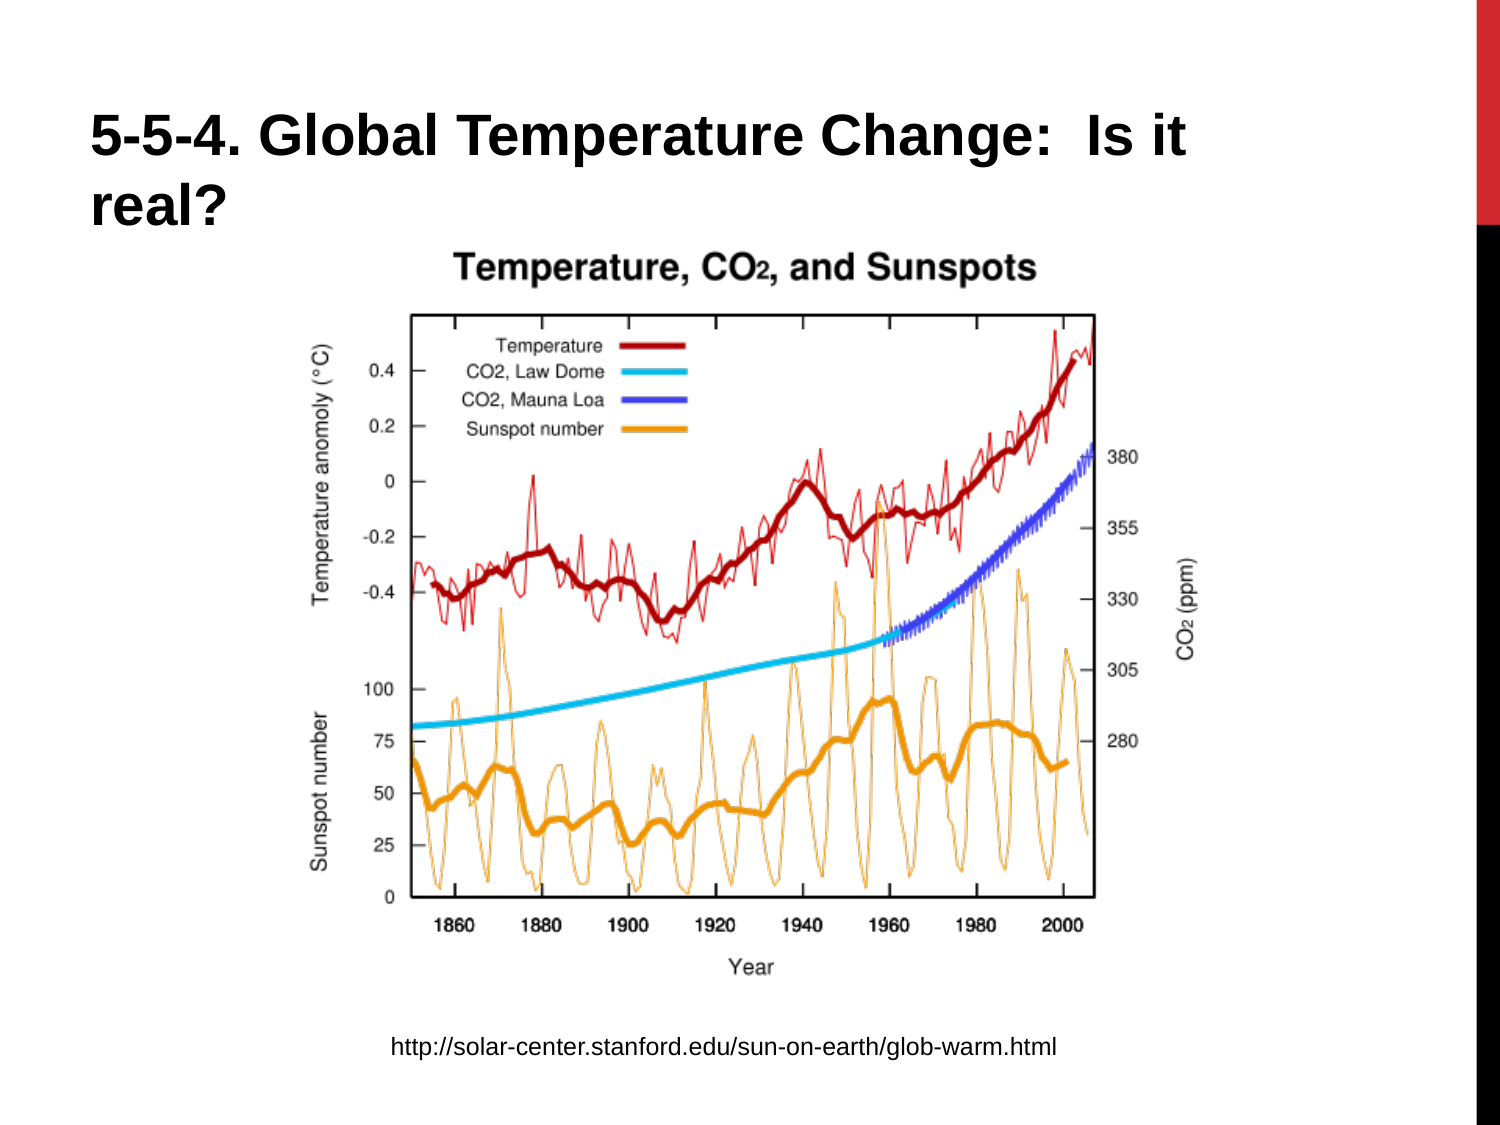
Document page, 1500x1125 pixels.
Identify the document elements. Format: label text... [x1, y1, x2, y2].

list 5-5-4. Global Temperature Change: Is it real? [75, 90, 1325, 1005]
text_box http://solar-center.stanford.edu/sun-on-earth/glob-warm.html [375, 1023, 1126, 1068]
picture [276, 231, 1216, 983]
